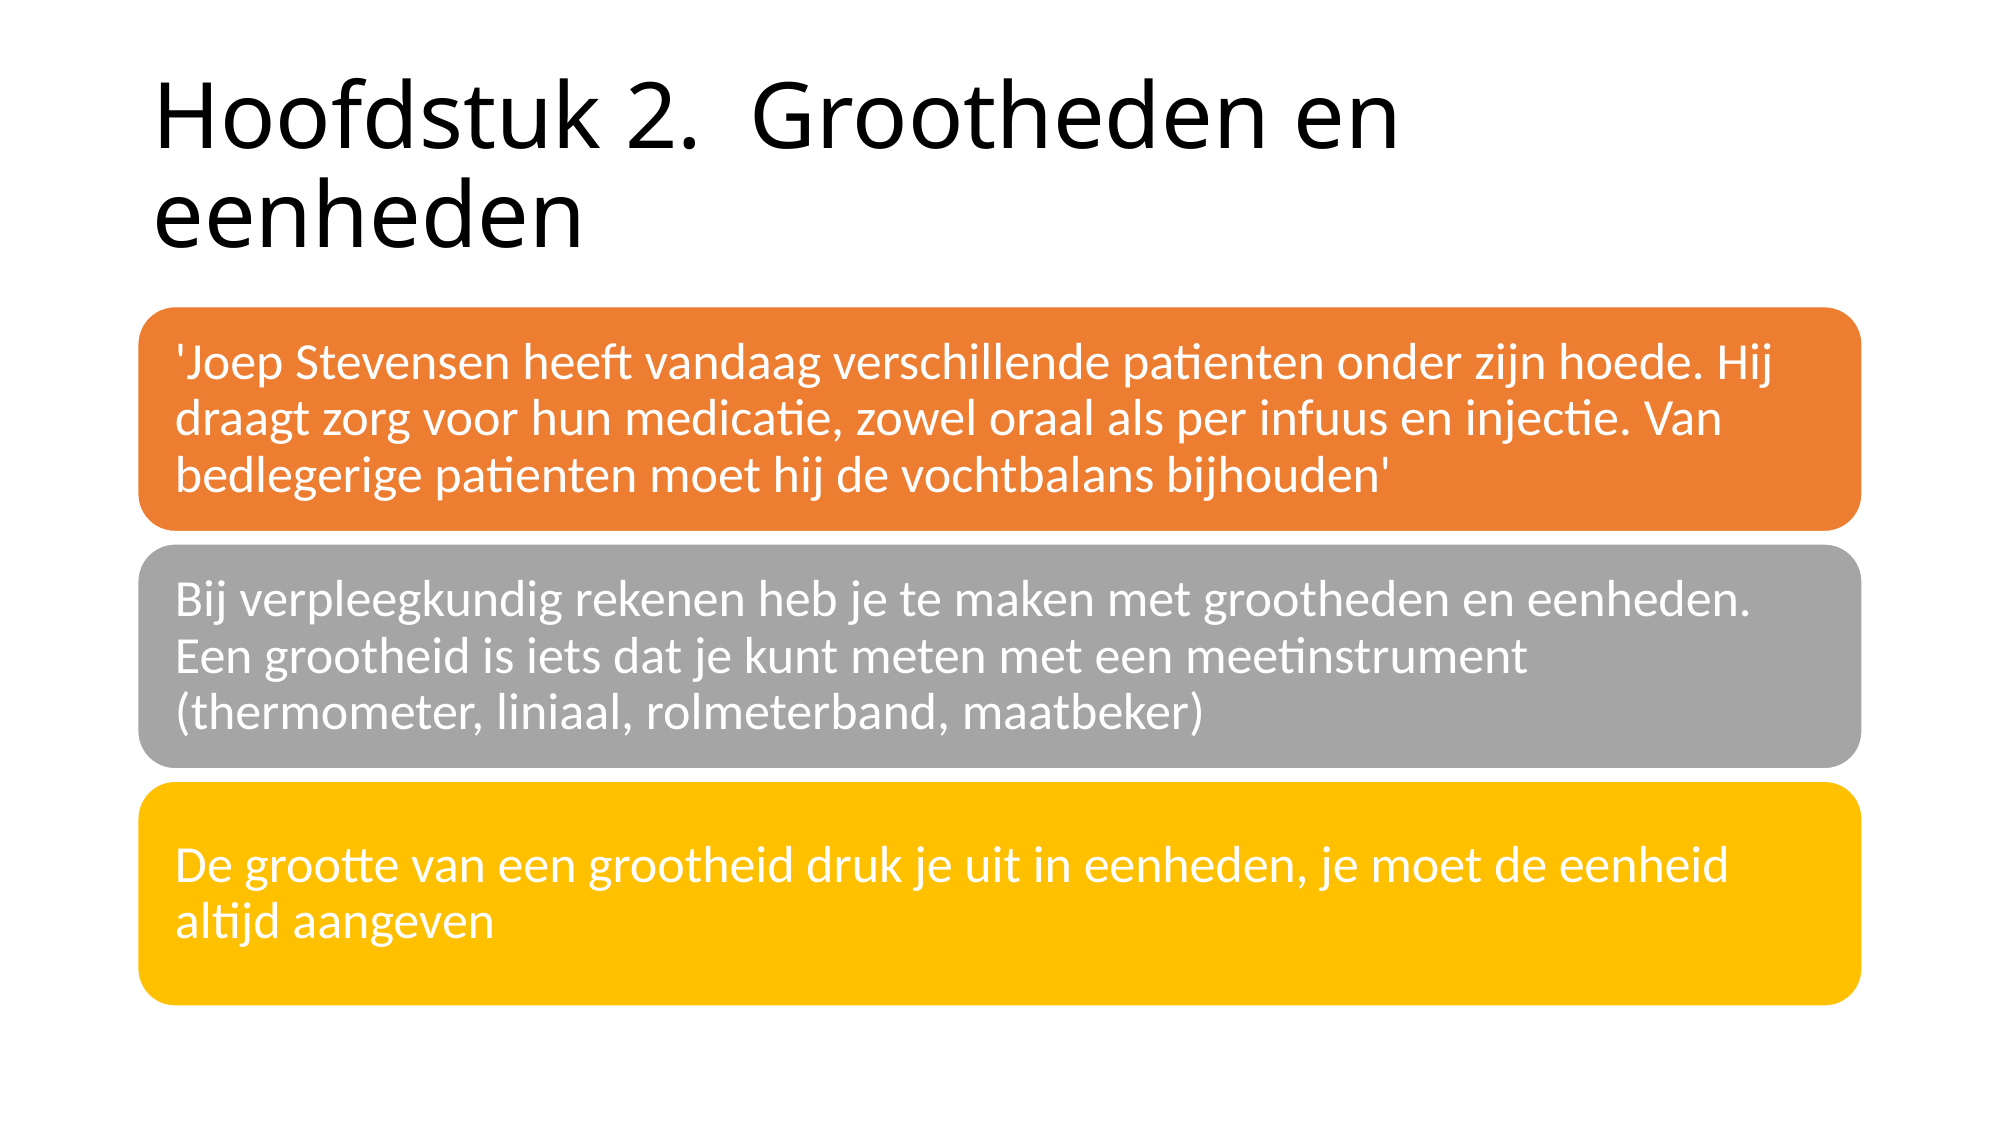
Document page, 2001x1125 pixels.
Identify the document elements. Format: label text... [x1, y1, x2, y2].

title Hoofdstuk 2. Grootheden en eenheden [137, 59, 1863, 278]
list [137, 299, 1863, 1014]
